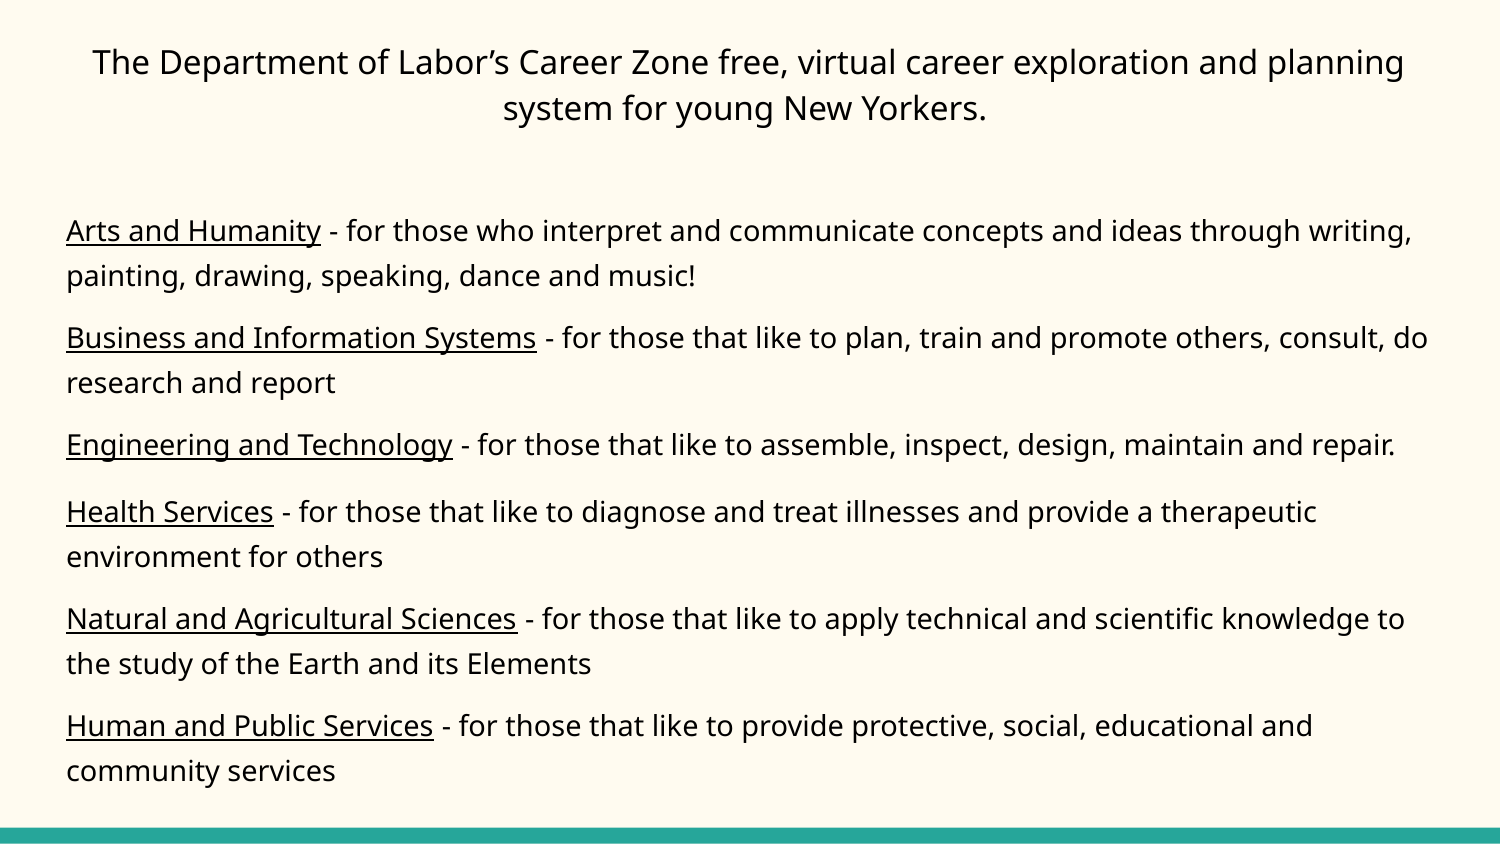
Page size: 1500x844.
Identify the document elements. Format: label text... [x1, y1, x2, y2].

title The Department of Labor’s Career Zone free, virtual career exploration and planning system for young New Yorkers. [51, 20, 1449, 143]
list Arts and Humanity - for those who interpret and communicate concepts and ideas through writing, painting, drawing, speaking, dance and music! Business and Information Systems - for those that like to plan, train and promote others, consult, do research and report Engineering and Technology - for those that like to assemble, inspect, design, maintain and repair. Health Services - for those that like to diagnose and treat illnesses and provide a therapeutic environment for others Natural and Agricultural Sciences - for those that like to apply technical and scientific knowledge to the study of the Earth and its Elements Human and Public Services - for those that like to provide protective, social, educational and community services [51, 192, 1449, 815]
